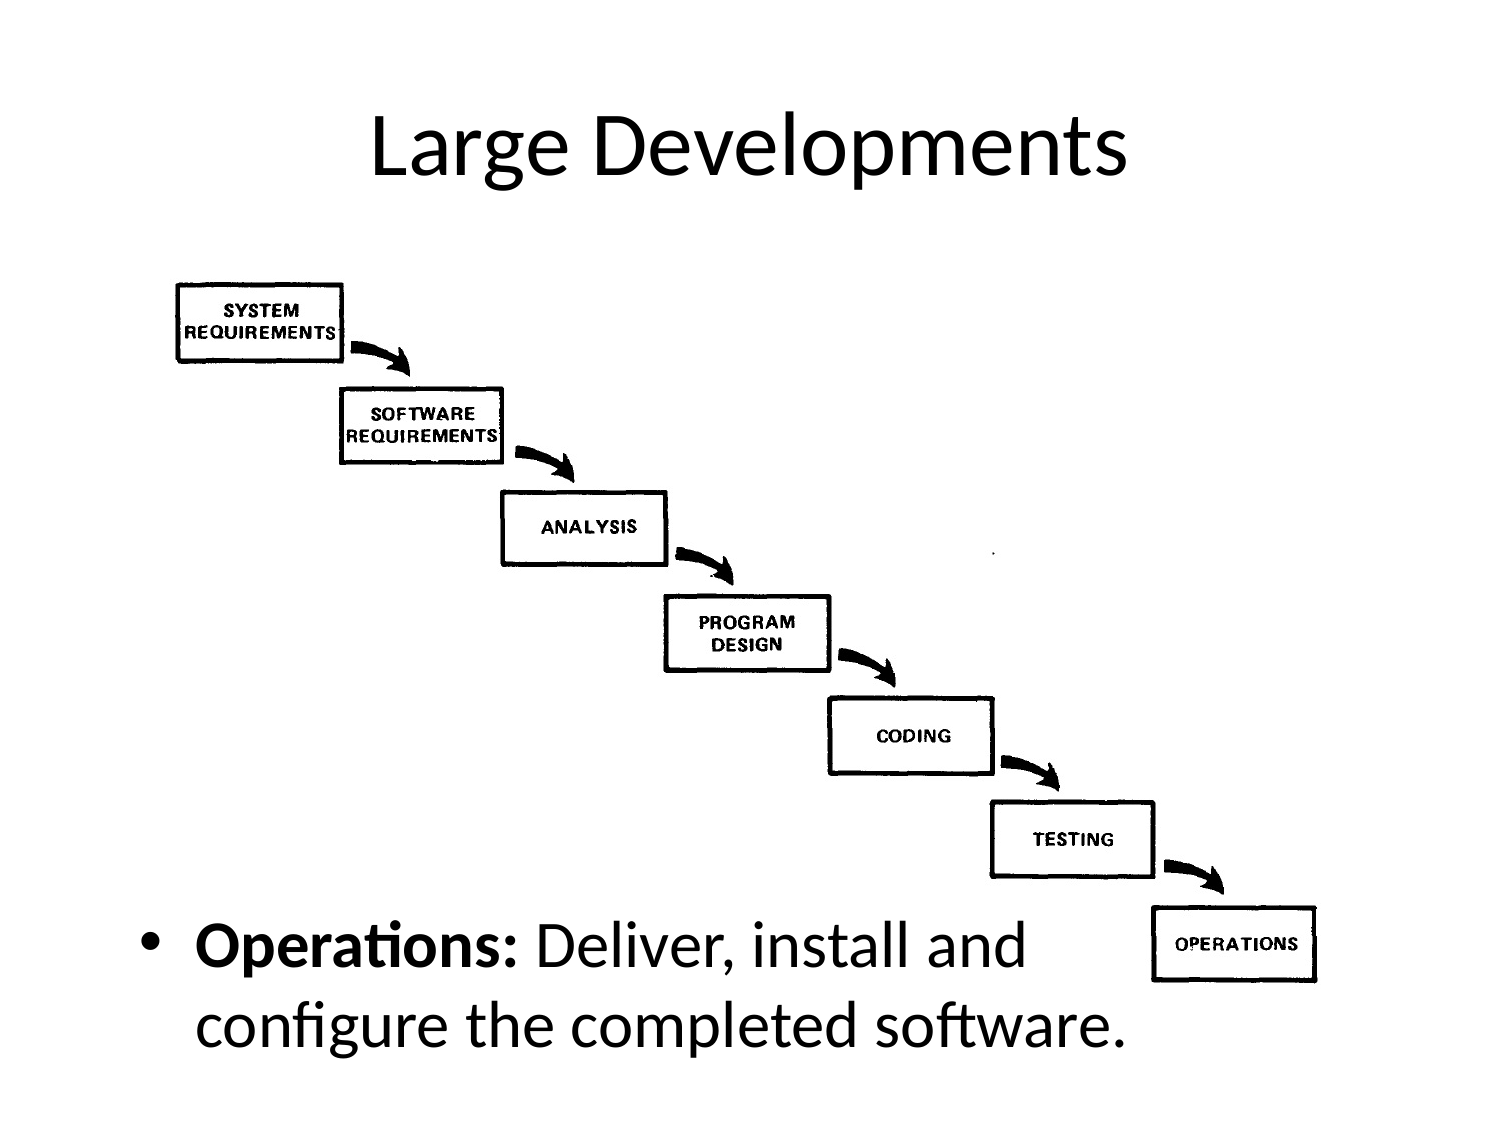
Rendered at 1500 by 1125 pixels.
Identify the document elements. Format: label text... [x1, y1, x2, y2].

title Large Developments [75, 45, 1425, 233]
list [145, 262, 1355, 1006]
text_box Operations: Deliver, install and configure the completed software. [123, 893, 1247, 1099]
